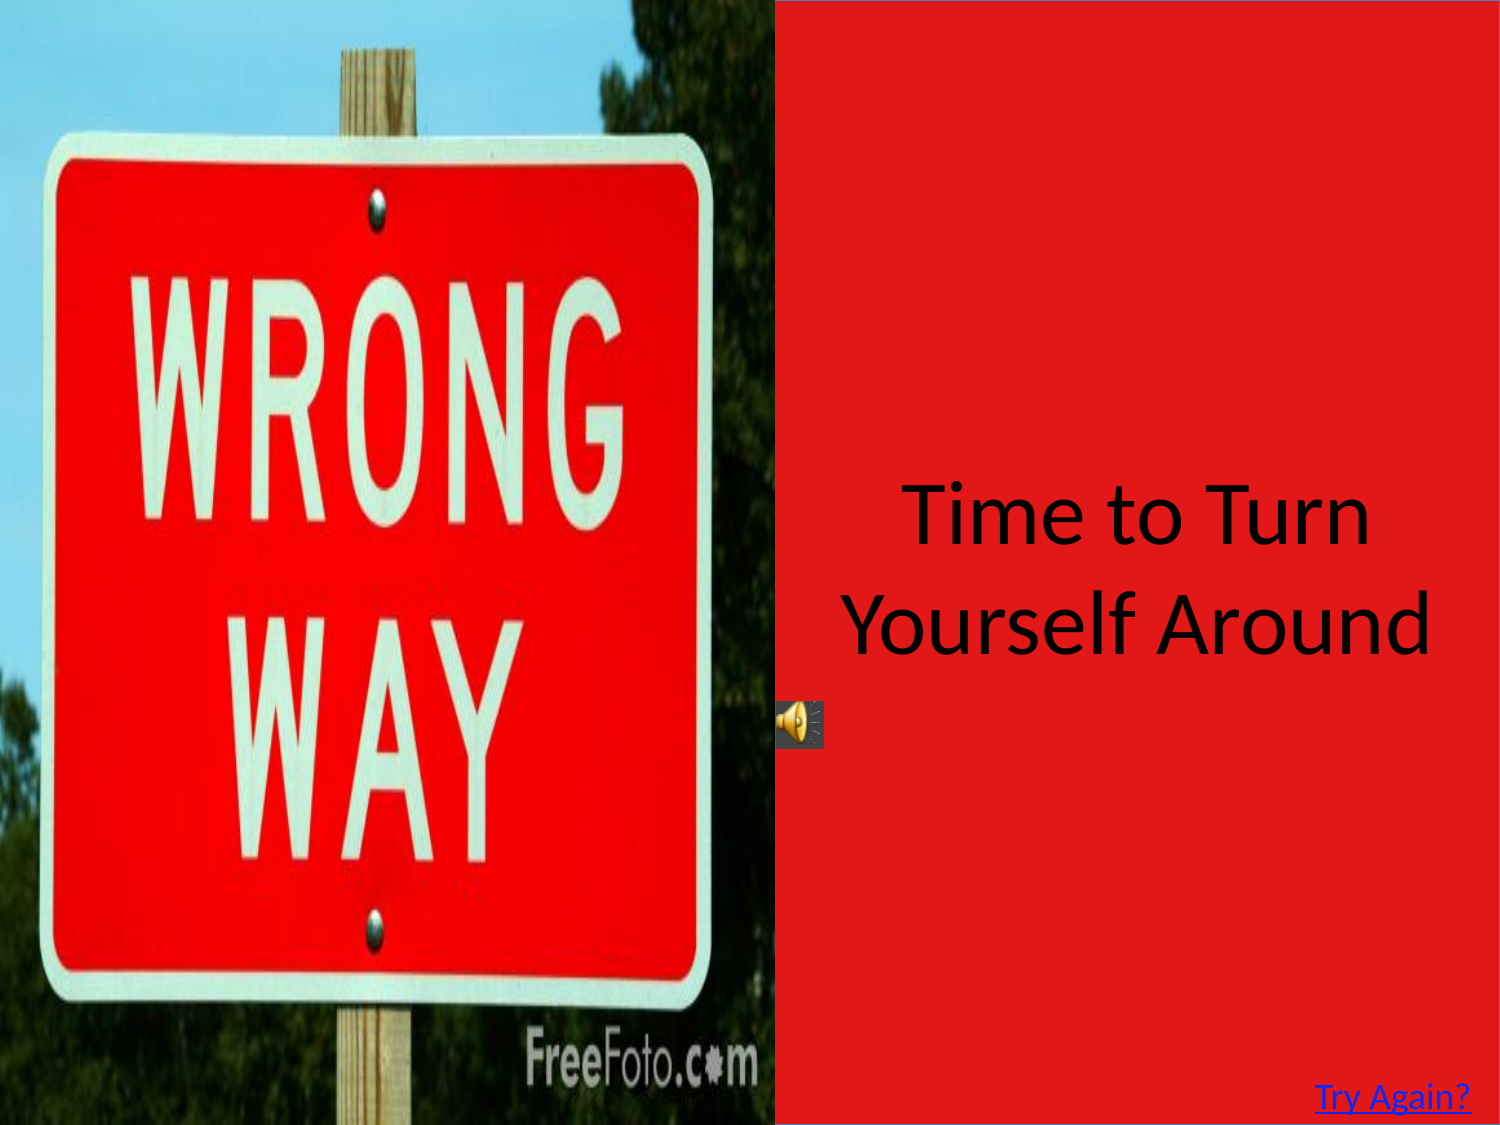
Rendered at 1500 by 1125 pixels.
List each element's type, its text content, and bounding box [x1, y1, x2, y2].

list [0, 0, 776, 1125]
text_box Try Again? [1299, 1064, 1500, 1125]
picture [774, 699, 826, 751]
title Time to Turn Yourself Around [776, 0, 1500, 1125]
